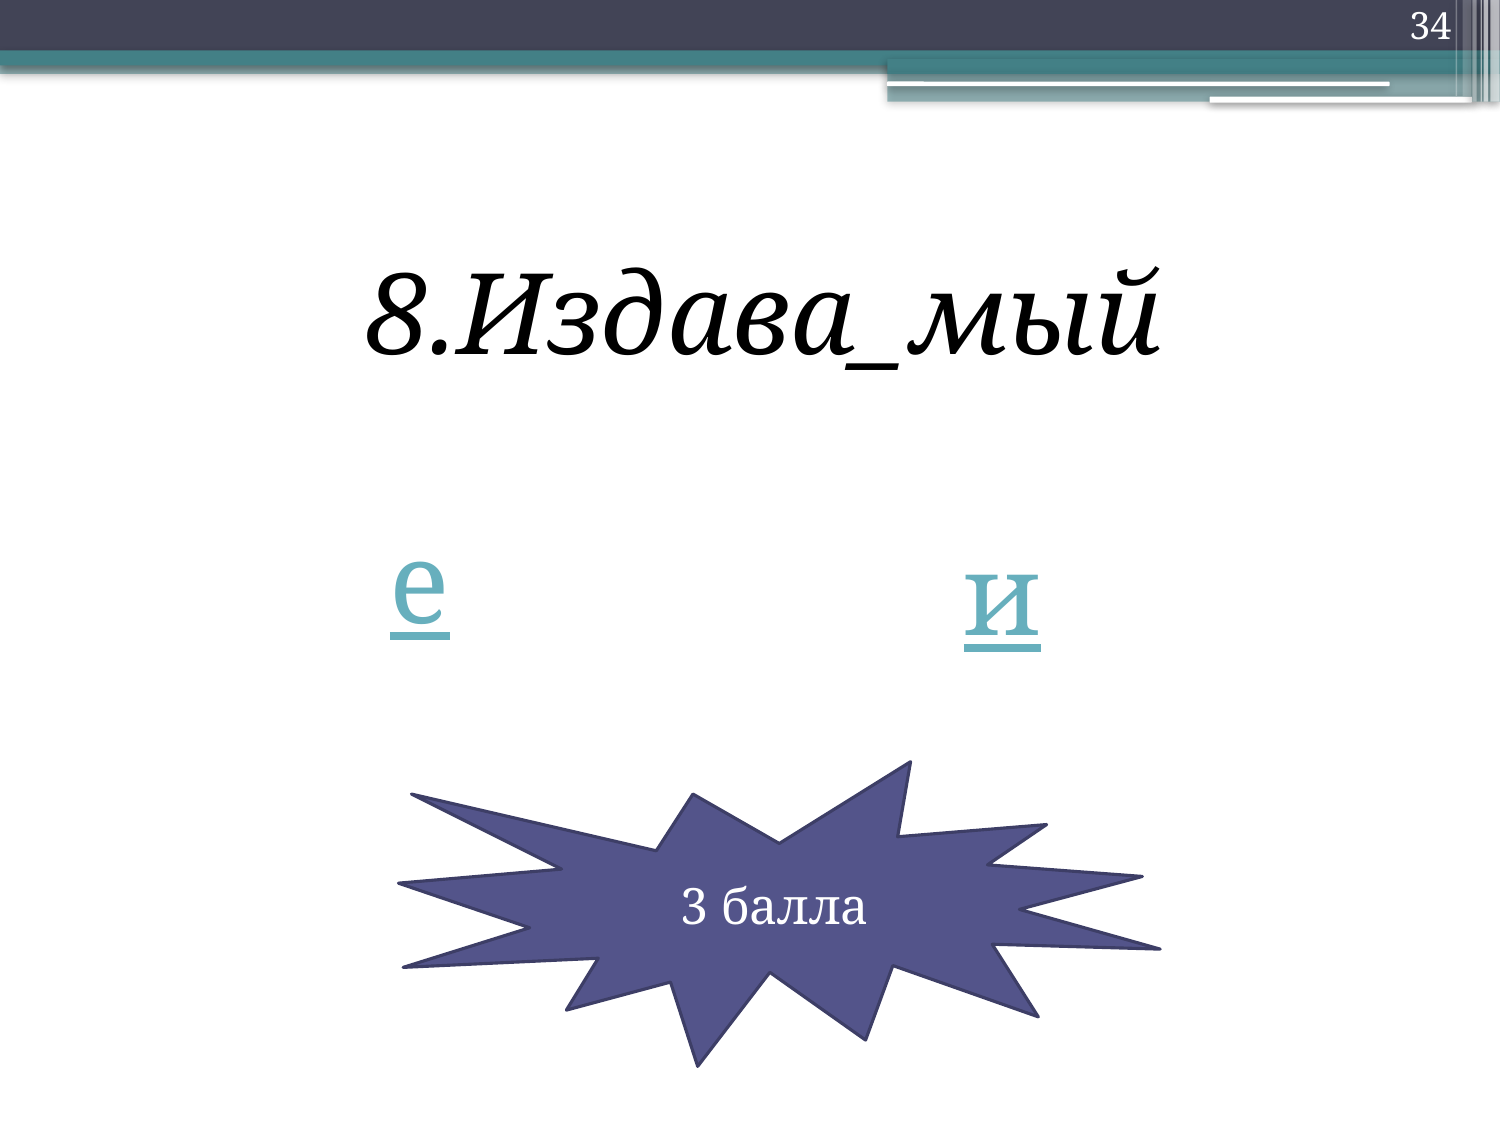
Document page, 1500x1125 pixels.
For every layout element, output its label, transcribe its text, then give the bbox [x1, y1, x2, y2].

text_box 8.Издава_мый [351, 234, 1395, 385]
text_box е [375, 503, 575, 672]
text_box 3 балла [396, 760, 1162, 1068]
text_box и [949, 515, 1219, 684]
slide_number 34 [1341, 0, 1466, 61]
